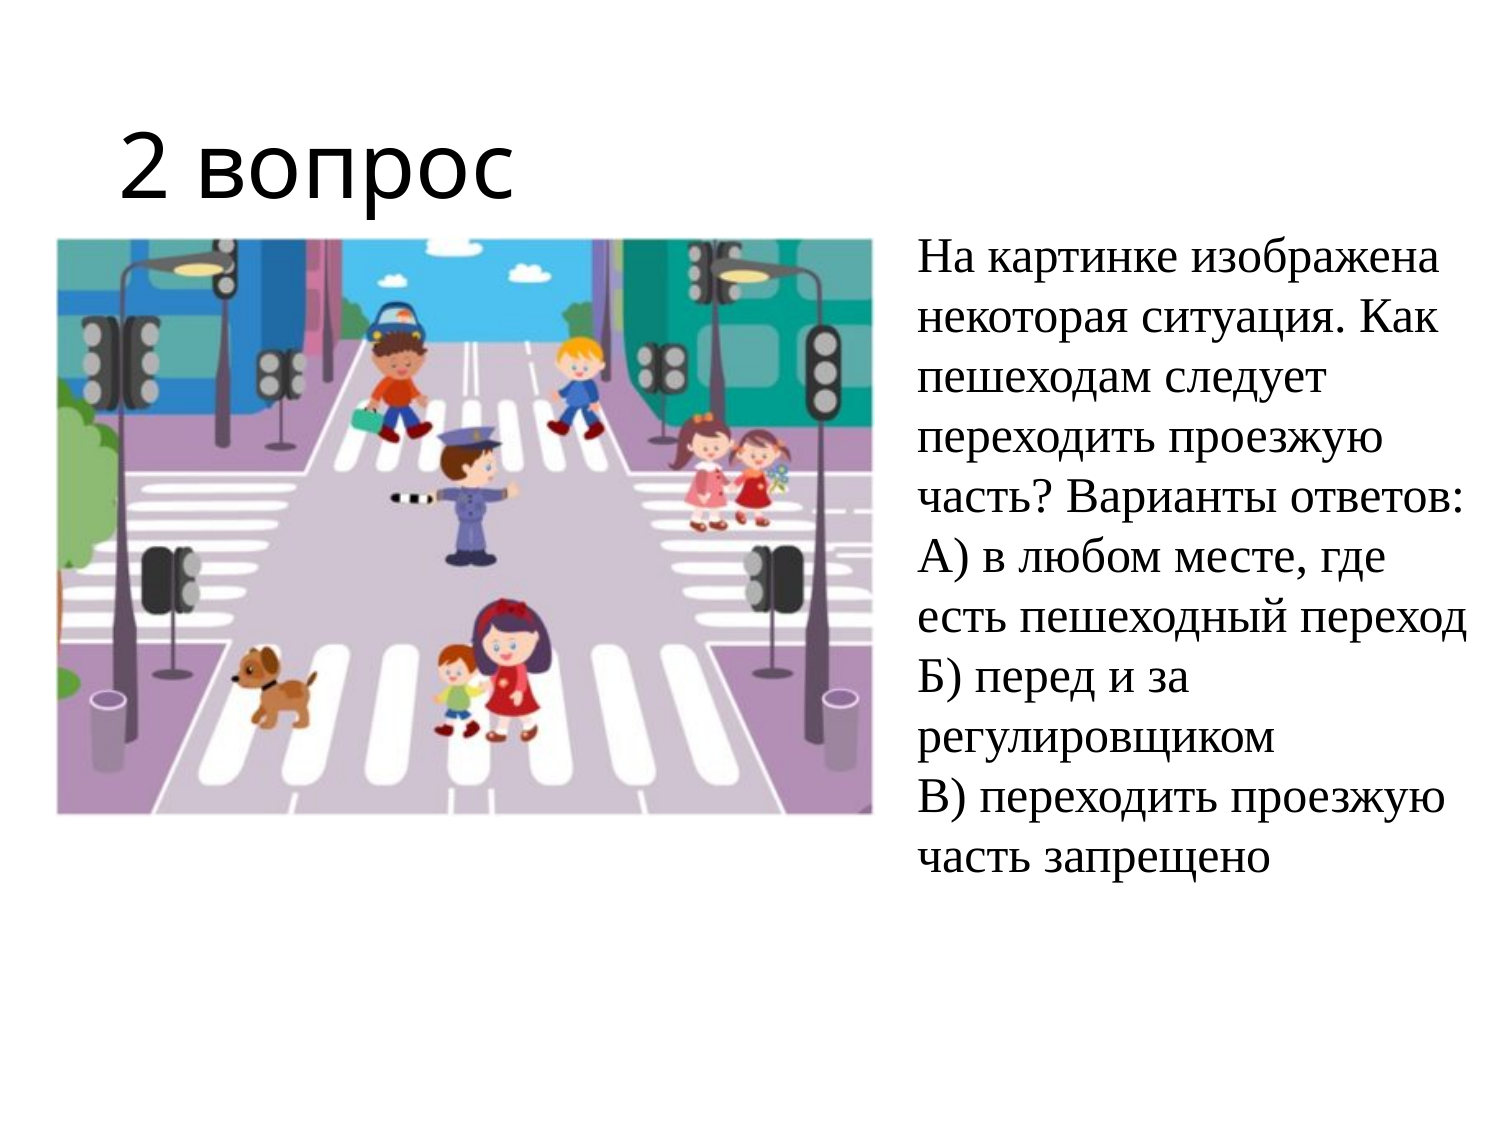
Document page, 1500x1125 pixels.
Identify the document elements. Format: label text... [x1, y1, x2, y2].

title 2 вопрос [103, 59, 1397, 278]
text_box На картинке изображена некоторая ситуация. Как пешеходам следует переходить проезжую часть? Варианты ответов: А) в любом месте, где есть пешеходный переход Б) перед и за регулировщиком В) переходить проезжую часть запрещено [902, 215, 1500, 890]
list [55, 237, 875, 818]
